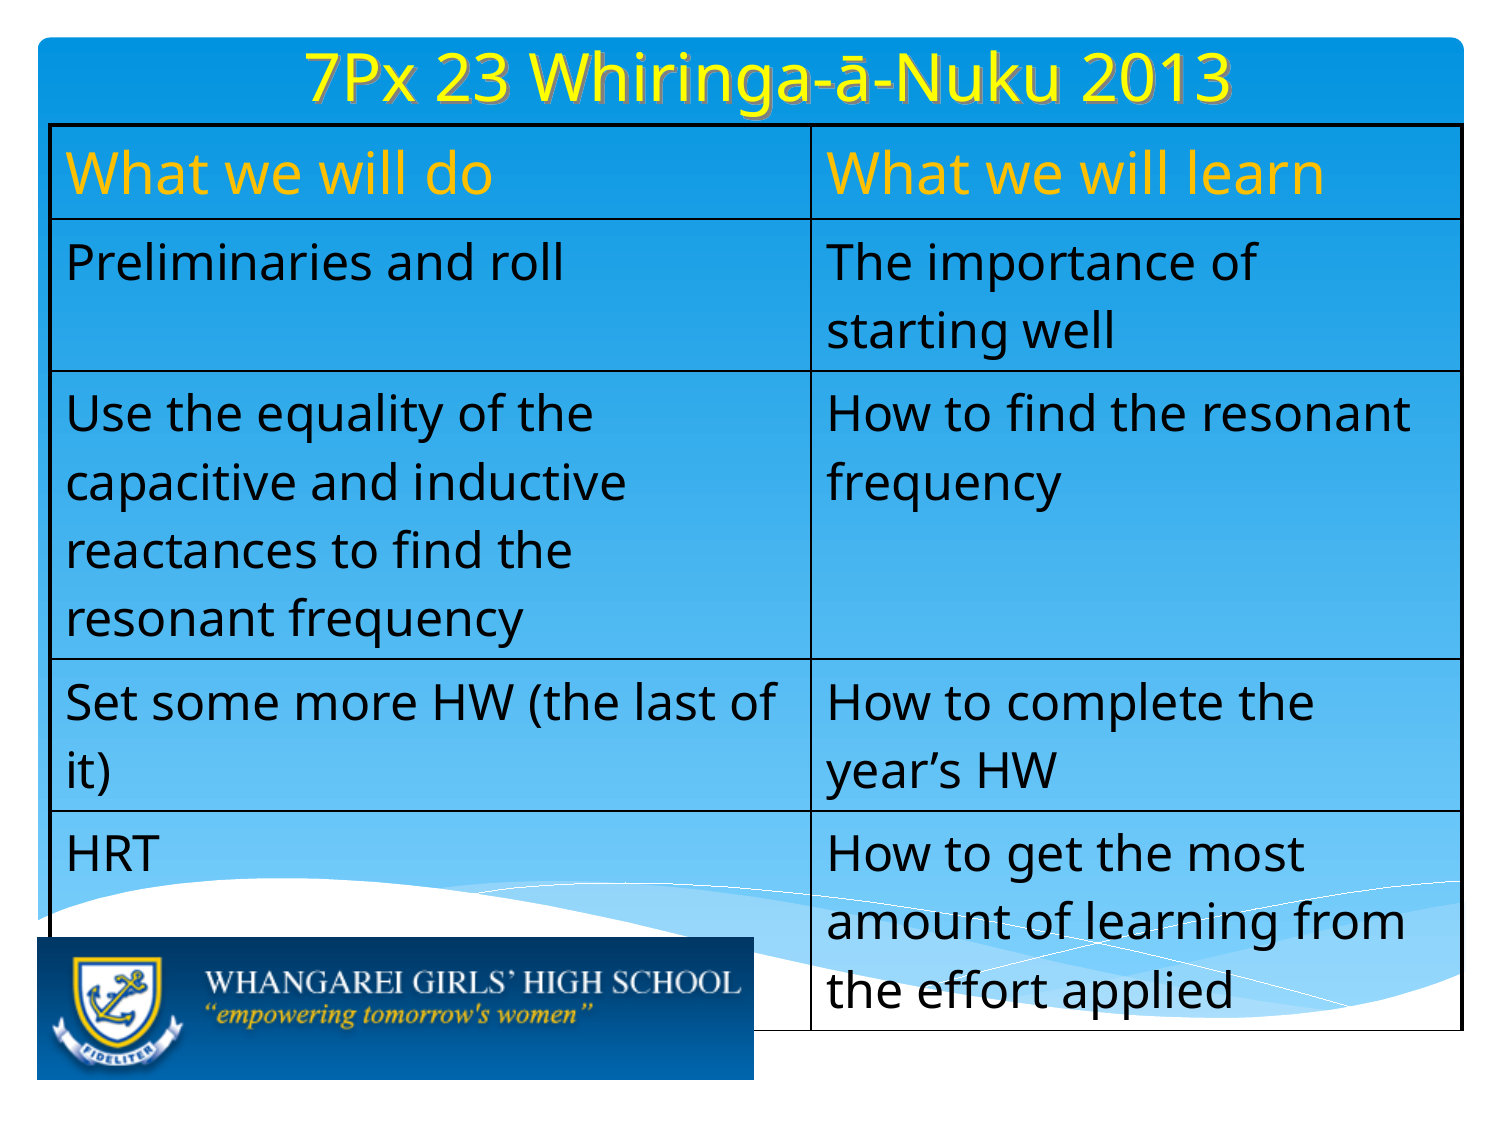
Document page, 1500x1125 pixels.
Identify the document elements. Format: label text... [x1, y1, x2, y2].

table_cell How to complete the year’s HW [812, 660, 1460, 810]
table_cell How to find the resonant frequency [812, 372, 1460, 658]
table_header What we will learn [812, 127, 1460, 218]
table_cell Set some more HW (the last of it) [52, 660, 810, 810]
picture [37, 937, 754, 1080]
table_cell HRT [52, 812, 810, 1030]
text_box 7Px 23 Whiringa-ā-Nuku 2013 [162, 24, 1375, 123]
table_cell The importance of starting well [812, 220, 1460, 370]
table_cell How to get the most amount of learning from the effort applied [812, 812, 1460, 1030]
table_cell Use the equality of the capacitive and inductive reactances to find the resonant frequency [52, 372, 810, 658]
table_cell Preliminaries and roll [52, 220, 810, 370]
table_header What we will do [52, 127, 810, 218]
